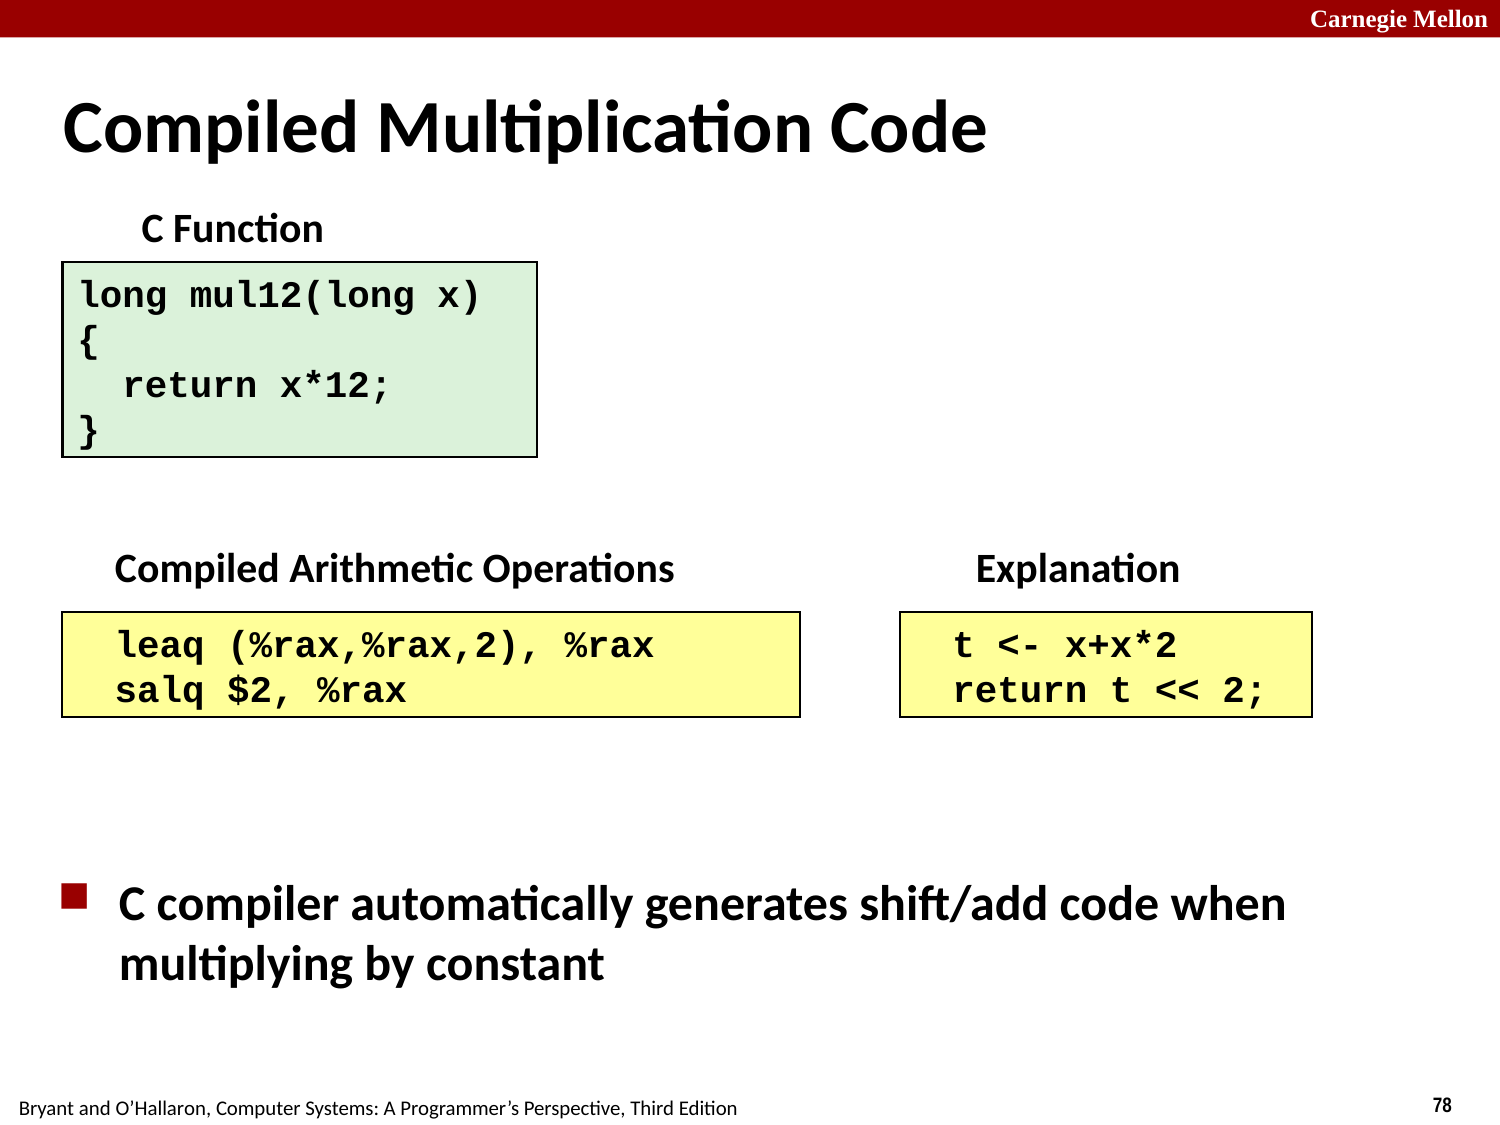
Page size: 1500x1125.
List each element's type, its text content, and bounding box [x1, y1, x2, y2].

text_box Explanation [968, 533, 1189, 599]
text_box t <- x+x*2 return t << 2; [900, 612, 1313, 718]
text_box Compiled Arithmetic Operations [107, 533, 683, 599]
text_box long mul12(long x) { return x*12; } [62, 262, 538, 458]
text_box C Function [134, 193, 333, 259]
list C compiler automatically generates shift/add code when multiplying by constant [47, 862, 1411, 1058]
text_box leaq (%rax,%rax,2), %rax salq $2, %rax [62, 612, 800, 718]
title Compiled Multiplication Code [48, 74, 1226, 170]
